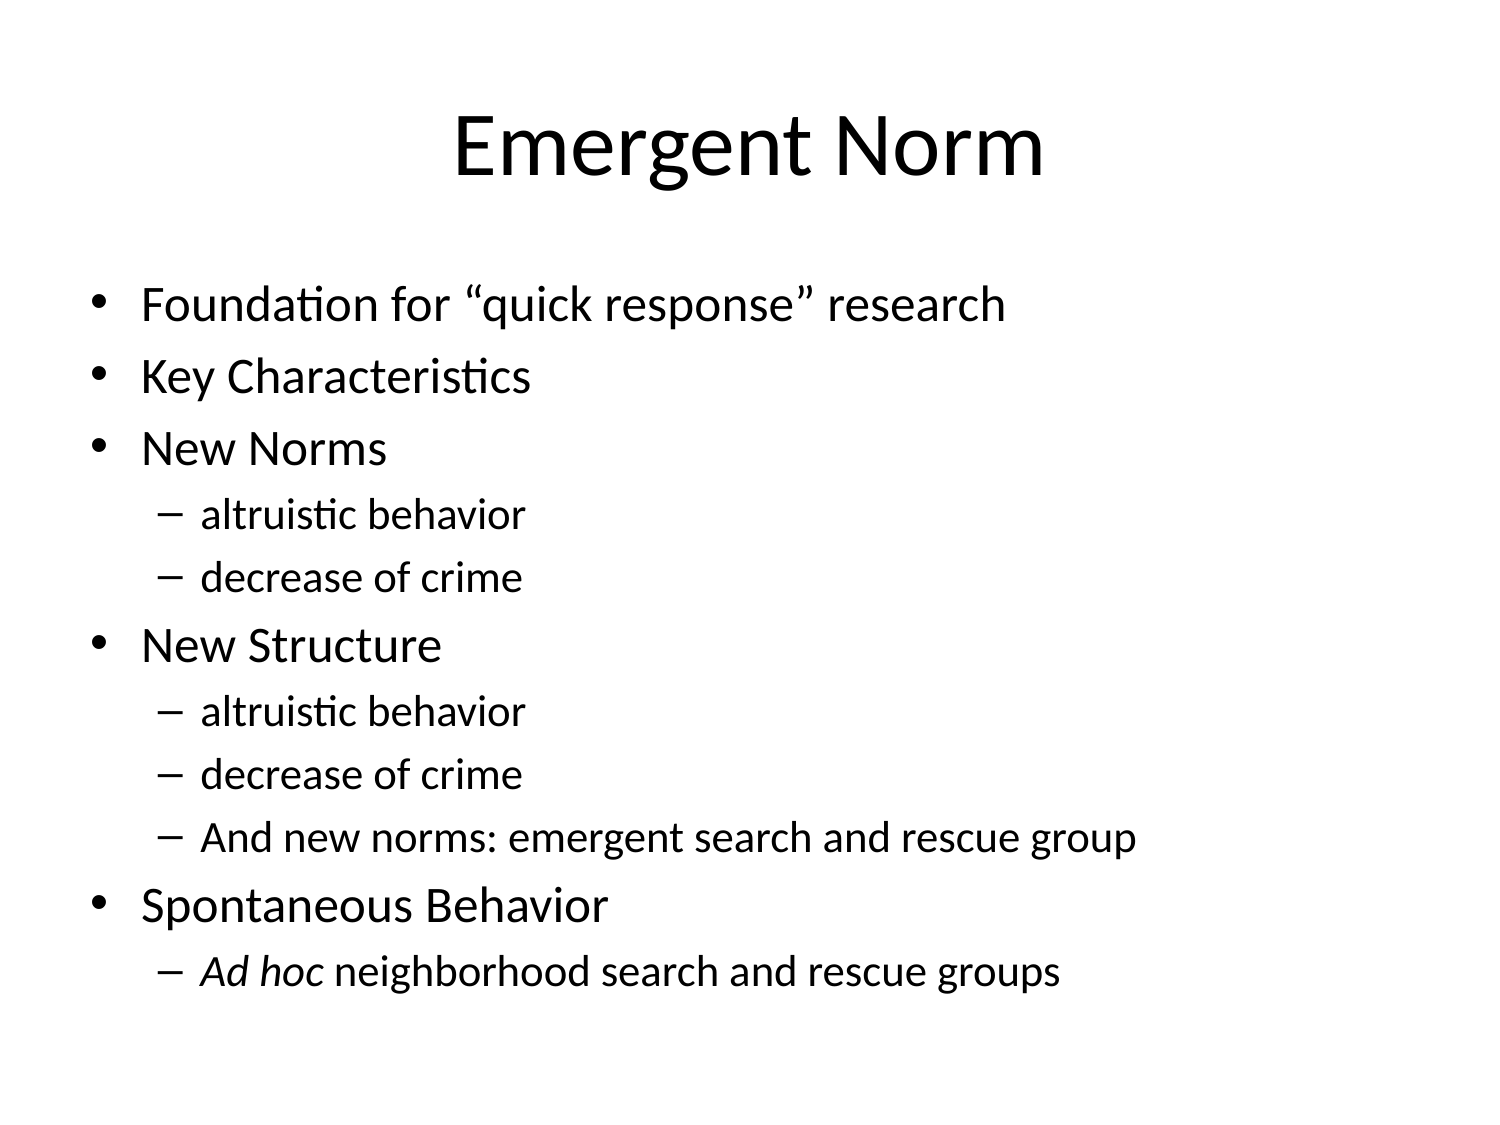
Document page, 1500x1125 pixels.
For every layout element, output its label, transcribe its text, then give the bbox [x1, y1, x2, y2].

list Foundation for “quick response” research Key Characteristics New Norms altruistic behavior decrease of crime New Structure altruistic behavior decrease of crime And new norms: emergent search and rescue group Spontaneous Behavior Ad hoc neighborhood search and rescue groups [75, 262, 1425, 1005]
title Emergent Norm [75, 45, 1425, 233]
